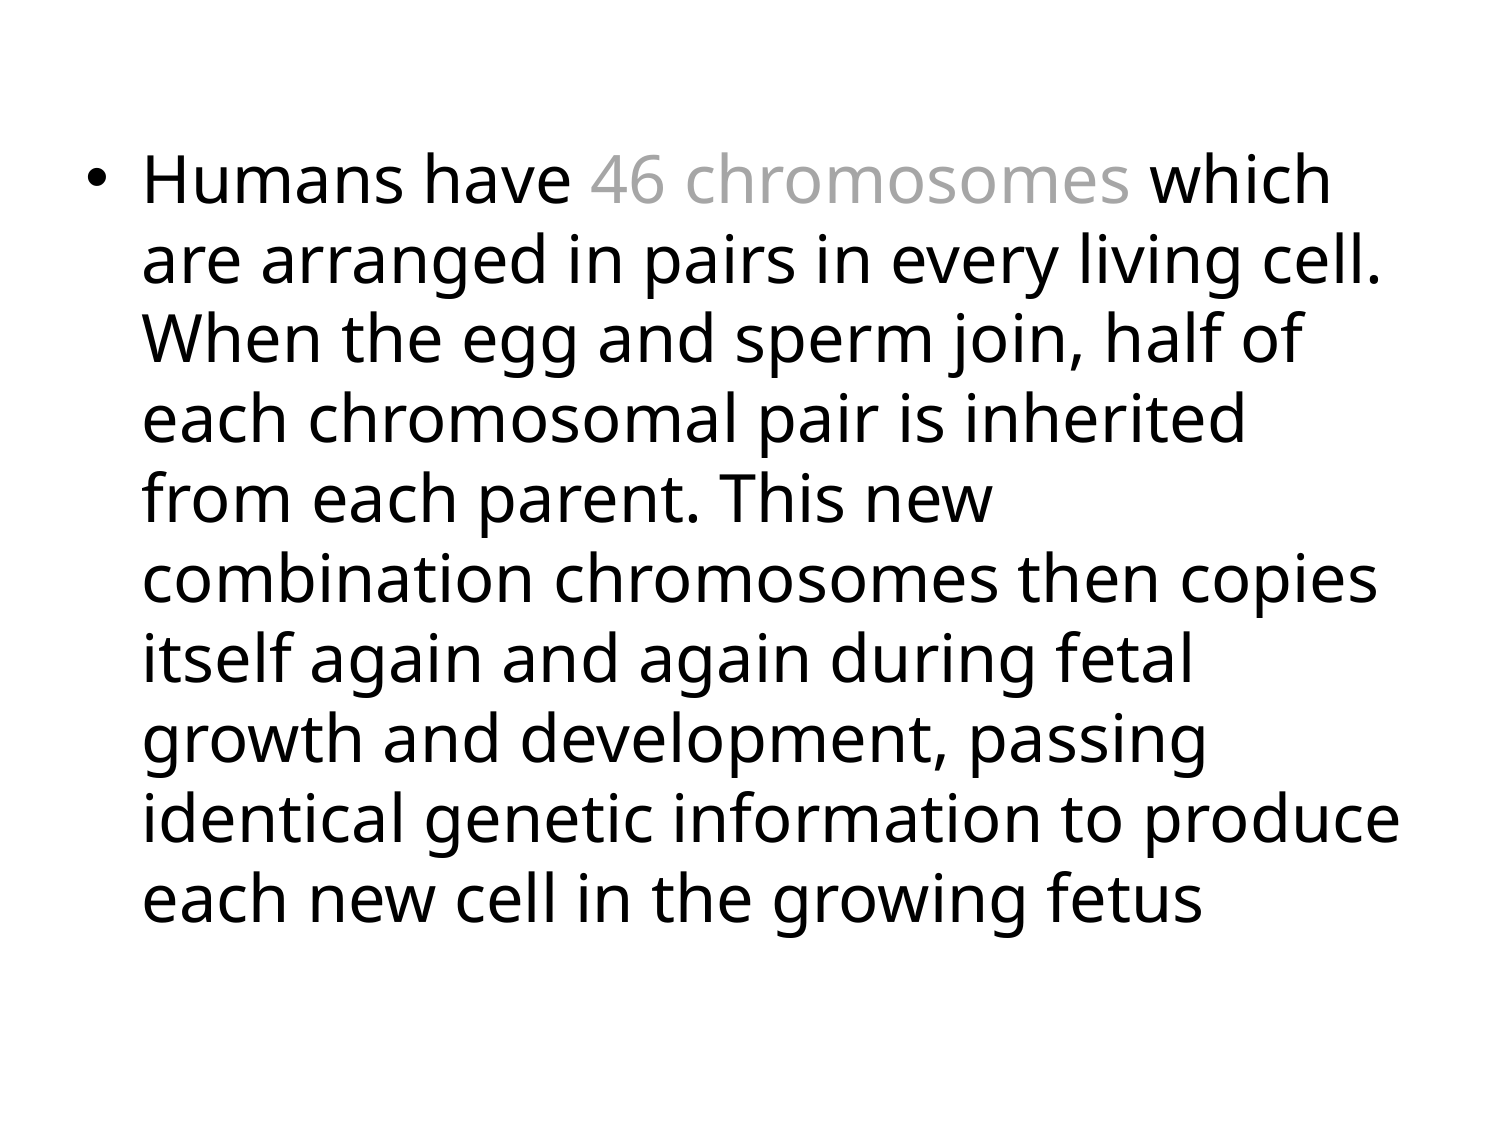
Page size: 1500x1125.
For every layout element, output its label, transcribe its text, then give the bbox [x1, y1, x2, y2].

list Humans have 46 chromosomes which are arranged in pairs in every living cell. When the egg and sperm join, half of each chromosomal pair is inherited from each parent. This new combination chromosomes then copies itself again and again during fetal growth and development, passing identical genetic information to produce each new cell in the growing fetus [70, 128, 1421, 1052]
